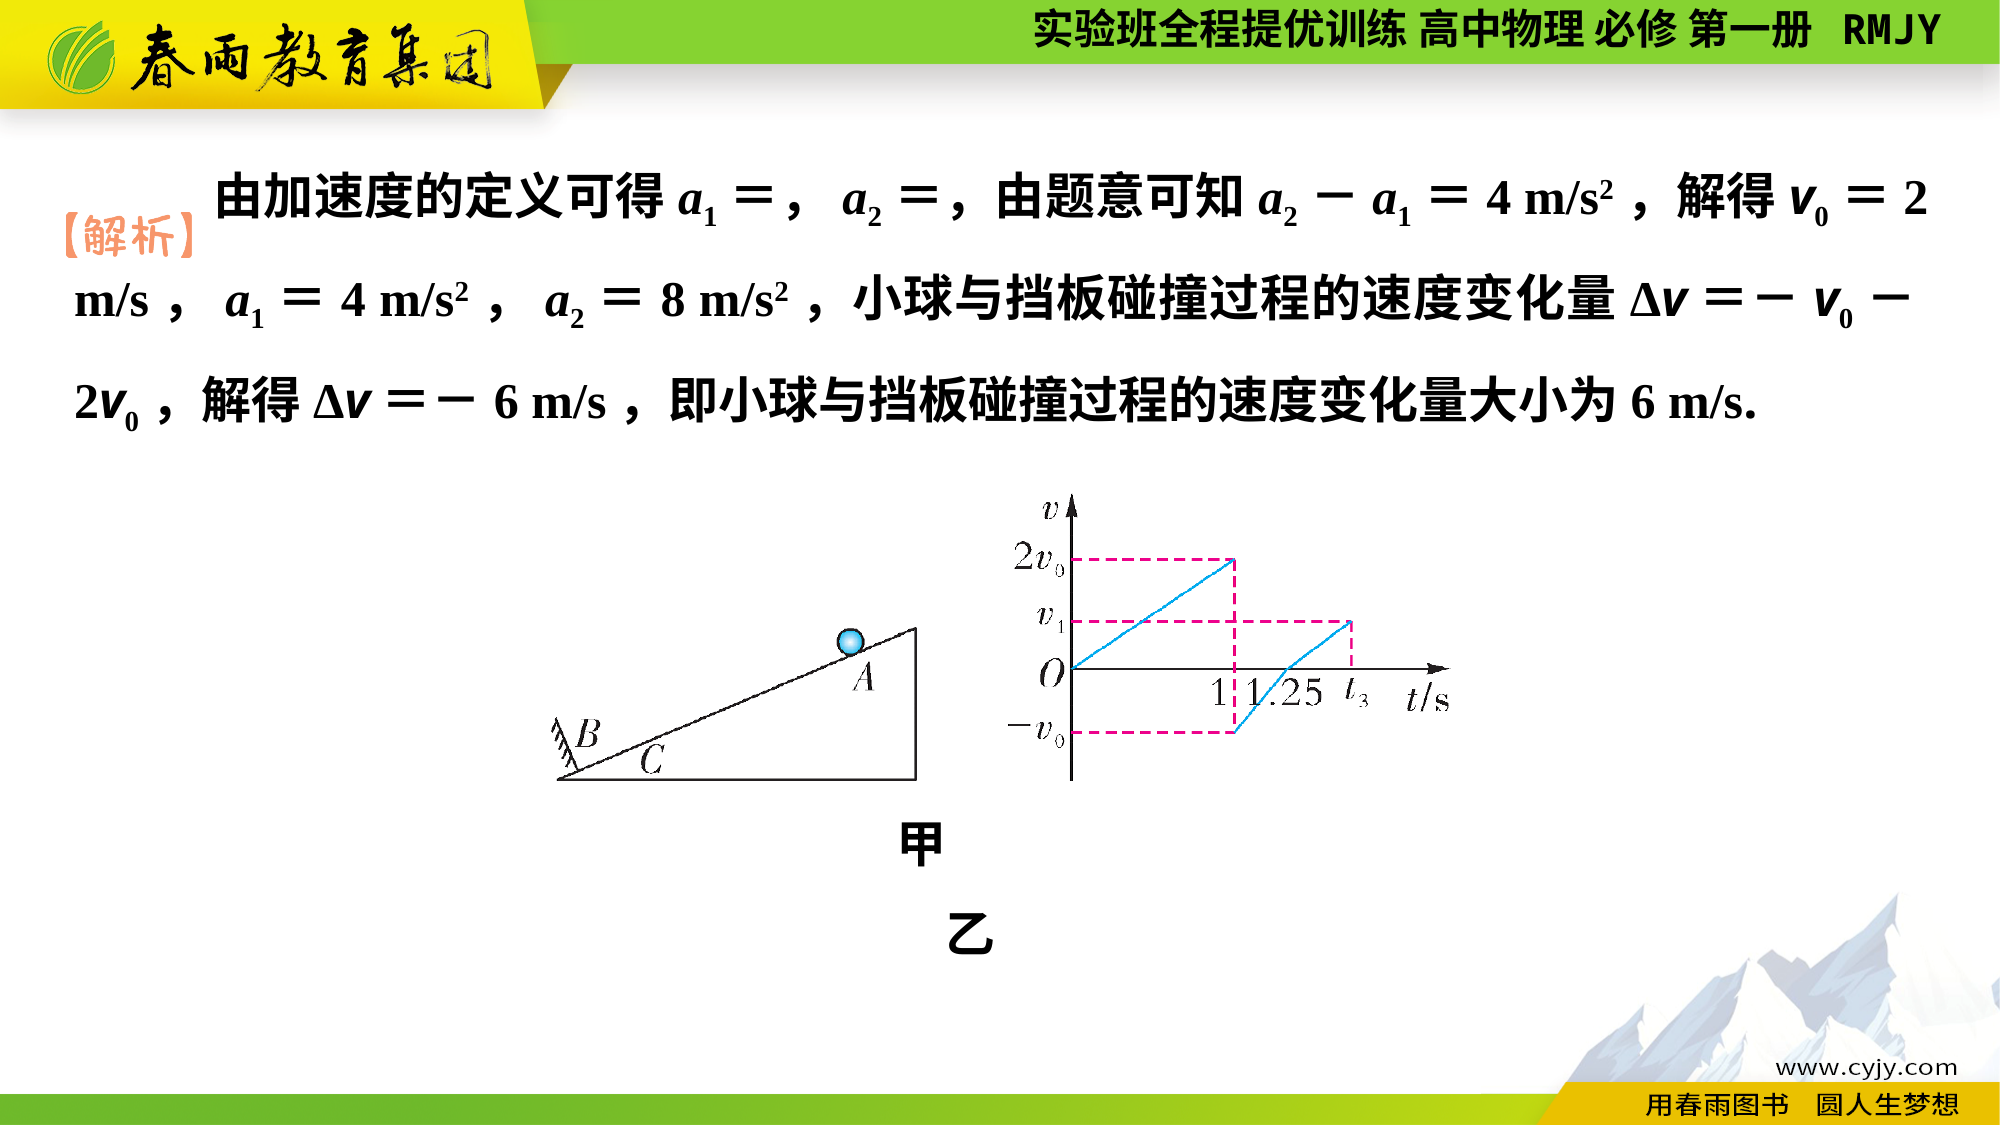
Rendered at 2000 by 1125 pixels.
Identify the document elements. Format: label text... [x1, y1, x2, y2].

picture [0, 0, 2000, 1125]
text_box 甲 乙 [629, 793, 1120, 880]
